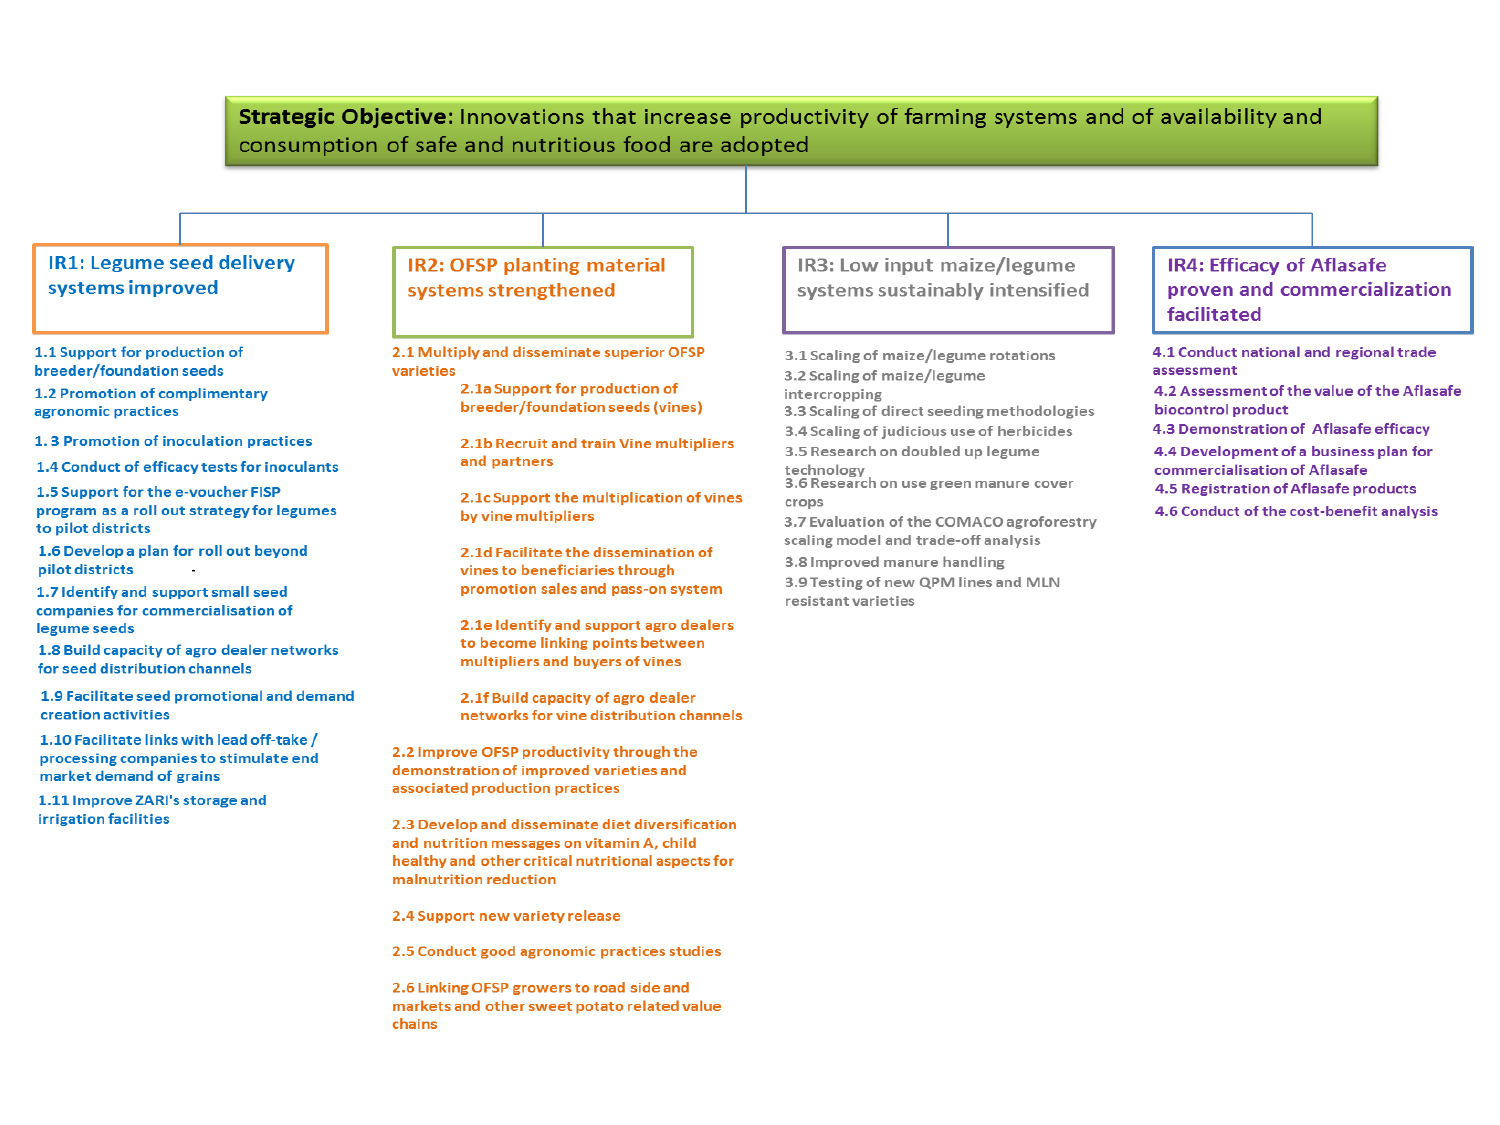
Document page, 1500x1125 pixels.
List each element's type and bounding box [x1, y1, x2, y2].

picture [20, 62, 1500, 1051]
